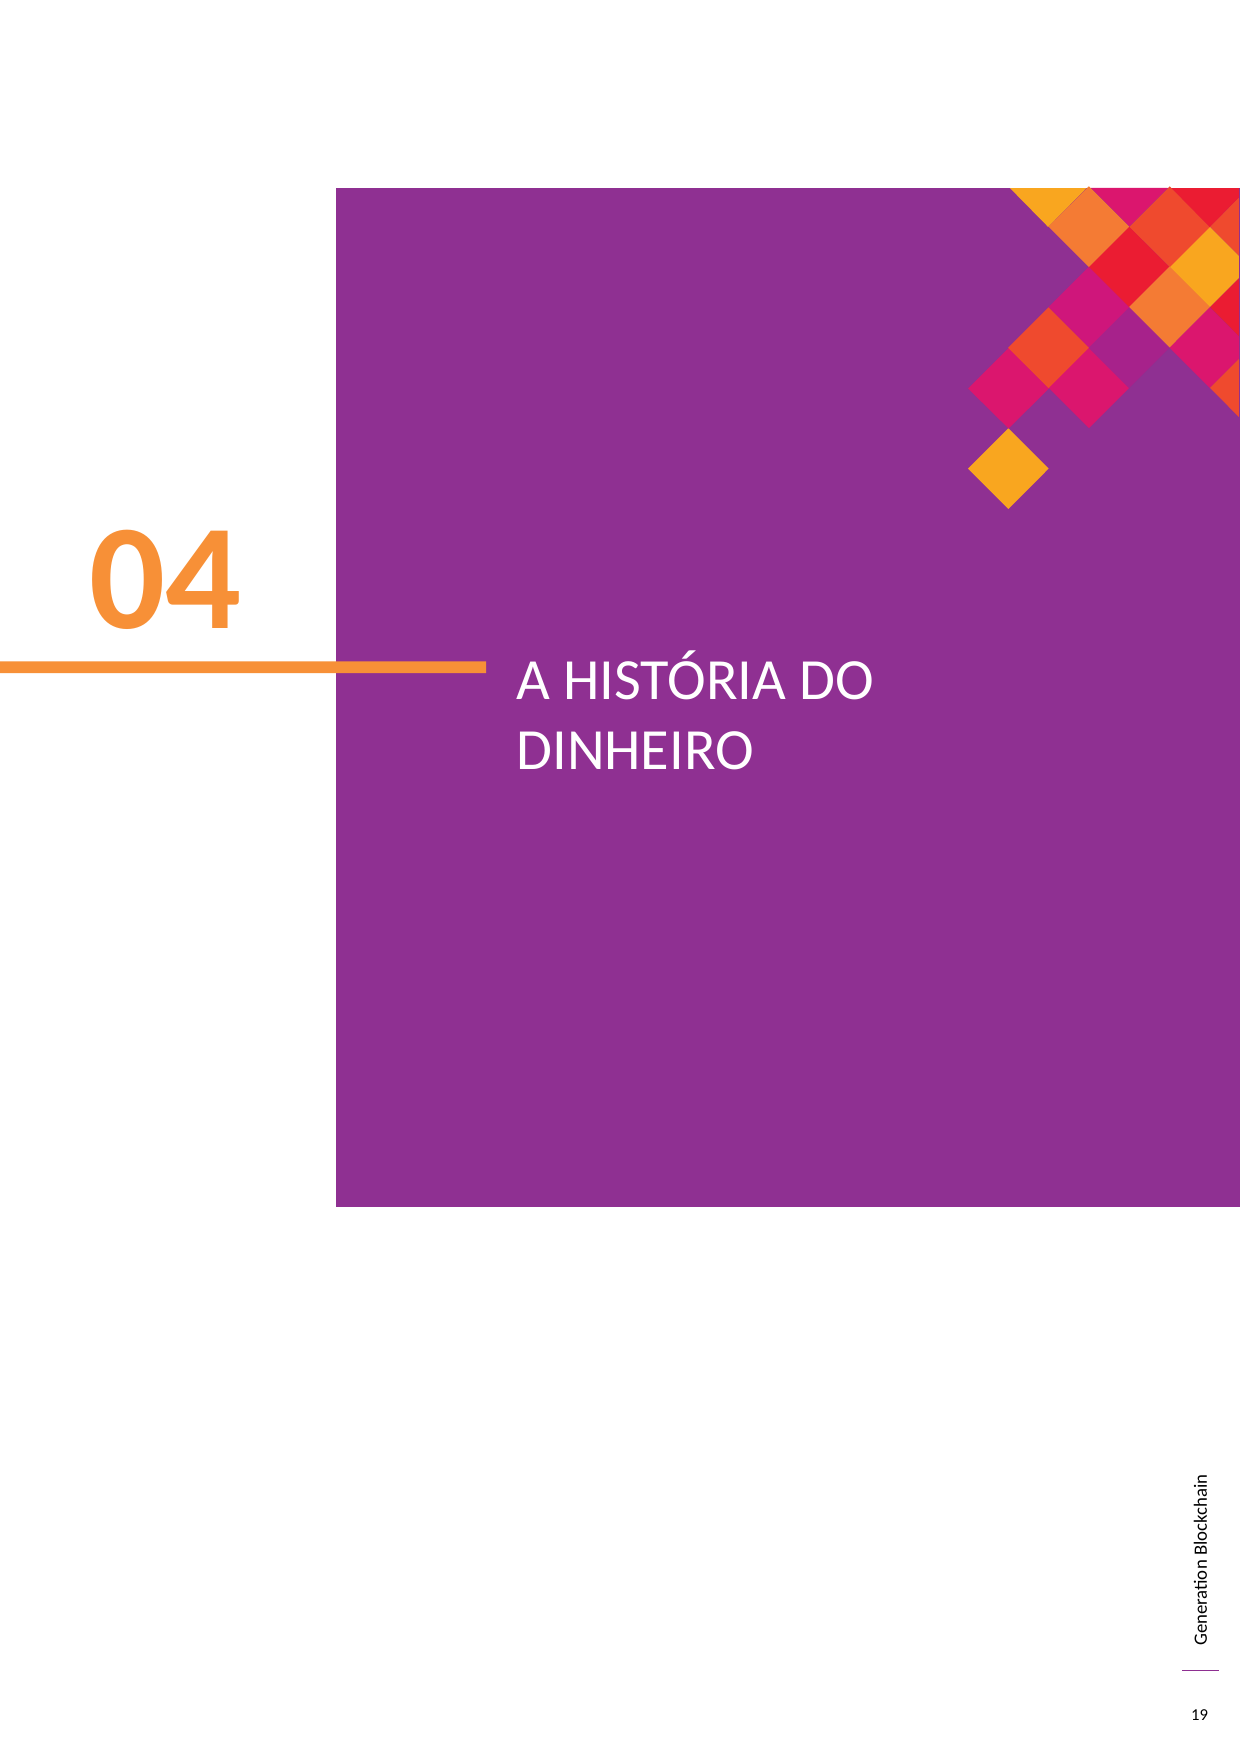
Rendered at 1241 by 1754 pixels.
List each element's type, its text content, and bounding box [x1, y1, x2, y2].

list A HISTÓRIA DO DINHEIRO [501, 634, 1074, 813]
slide_number 19 [1170, 1692, 1229, 1736]
list 04 [74, 471, 375, 727]
